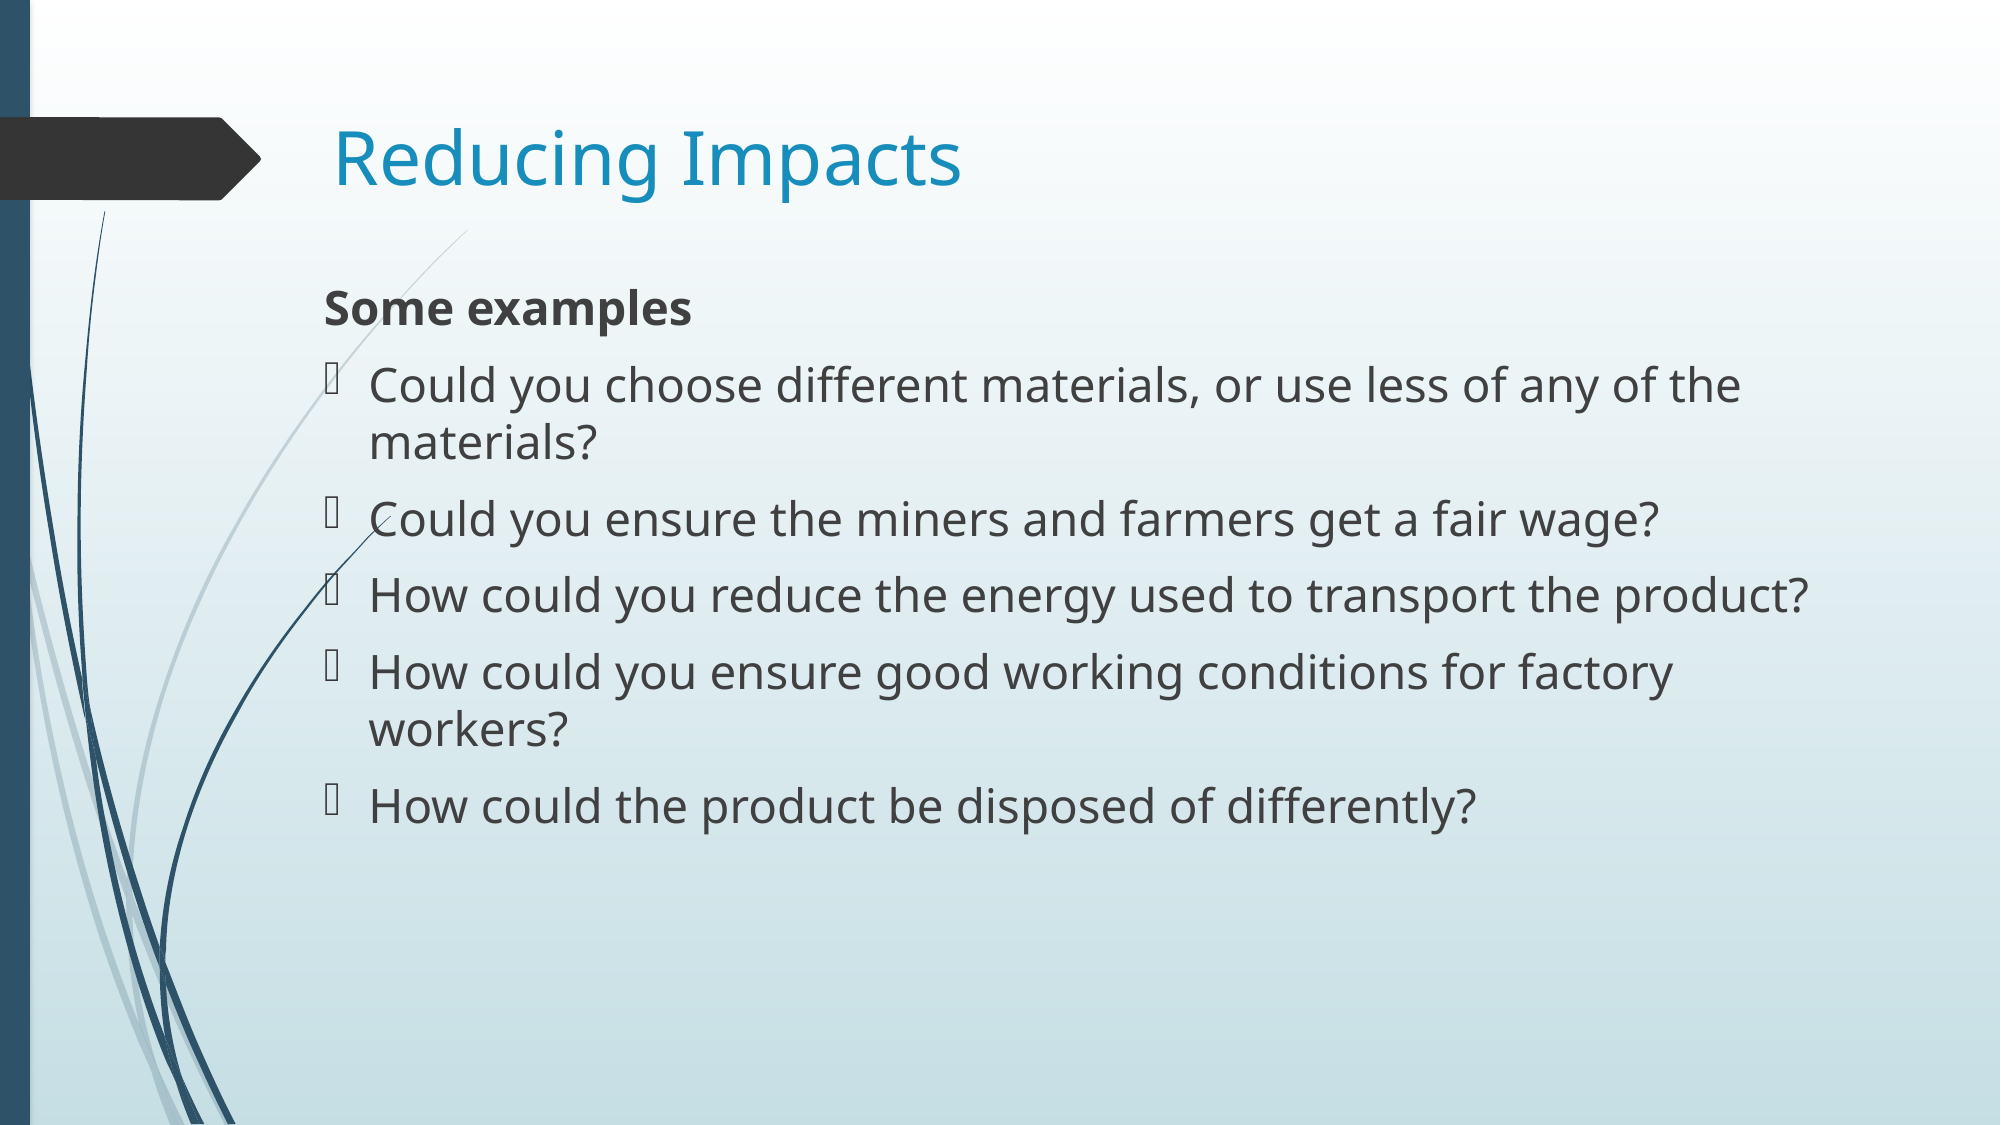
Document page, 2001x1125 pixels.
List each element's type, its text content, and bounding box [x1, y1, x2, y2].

title Reducing Impacts [317, 102, 1888, 313]
list Some examples Could you choose different materials, or use less of any of the materials? Could you ensure the miners and farmers get a fair wage? How could you reduce the energy used to transport the product? How could you ensure good working conditions for factory workers? How could the product be disposed of differently? [237, 270, 1833, 894]
